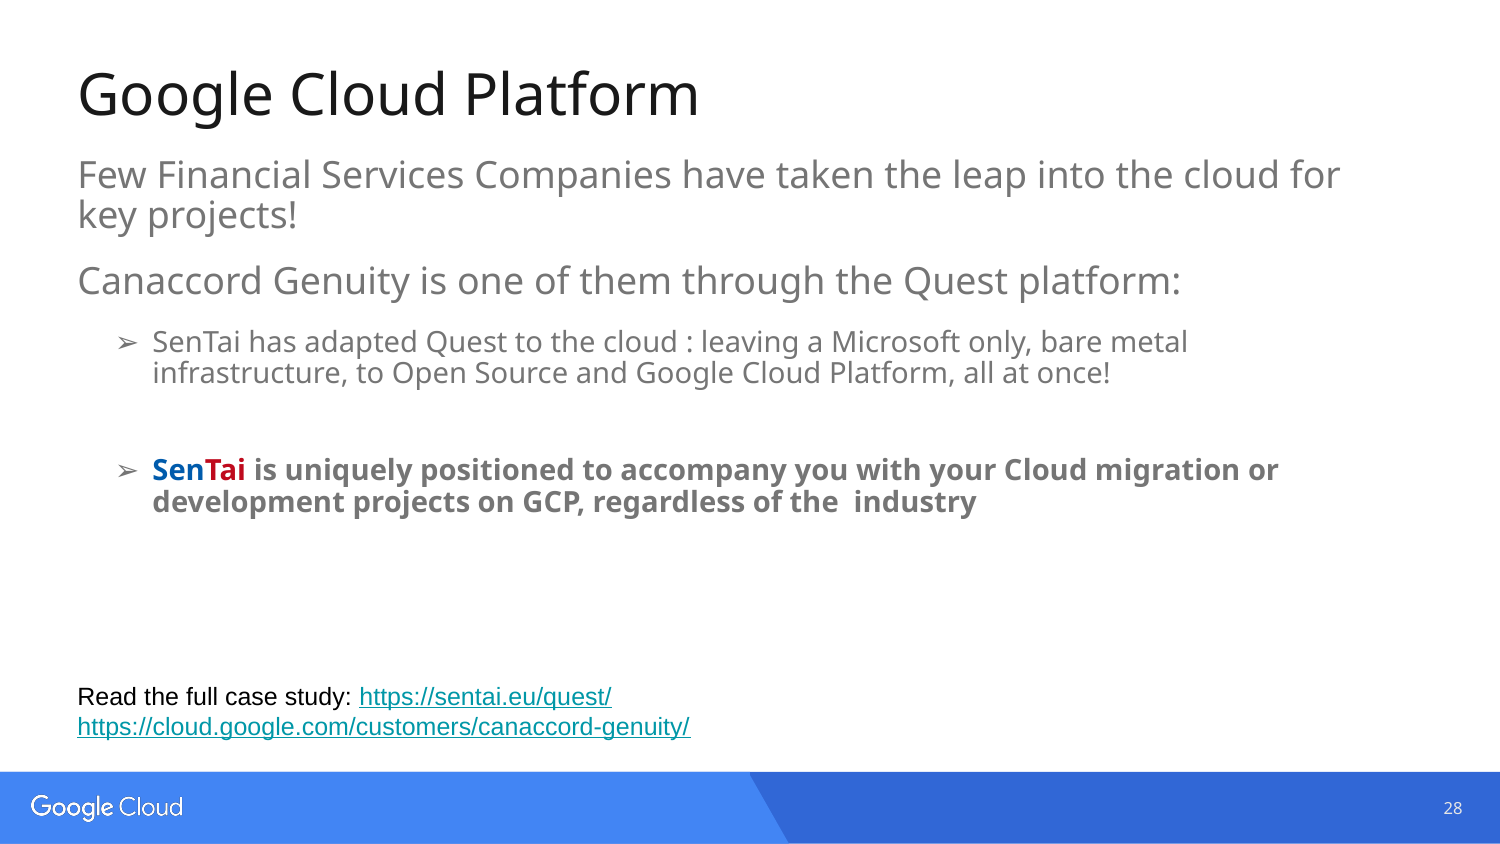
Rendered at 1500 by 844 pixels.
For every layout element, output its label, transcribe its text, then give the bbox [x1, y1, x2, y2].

text_box [0, 771, 789, 844]
text_box Few Financial Services Companies have taken the leap into the cloud for key projects! Canaccord Genuity is one of them through the Quest platform: SenTai has adapted Quest to the cloud : leaving a Microsoft only, bare metal infrastructure, to Open Source and Google Cloud Platform, all at once! SenTai is uniquely positioned to accompany you with your Cloud migration or development projects on GCP, regardless of the industry [62, 140, 1386, 665]
text_box Google Cloud Platform [62, 49, 1413, 146]
title Read the full case study: https://sentai.eu/quest/ https://cloud.google.com/customers/canaccord-genuity/ [62, 665, 1394, 772]
picture [28, 783, 185, 835]
text_box ‹#› [1137, 796, 1463, 822]
text_box [750, 771, 1500, 844]
